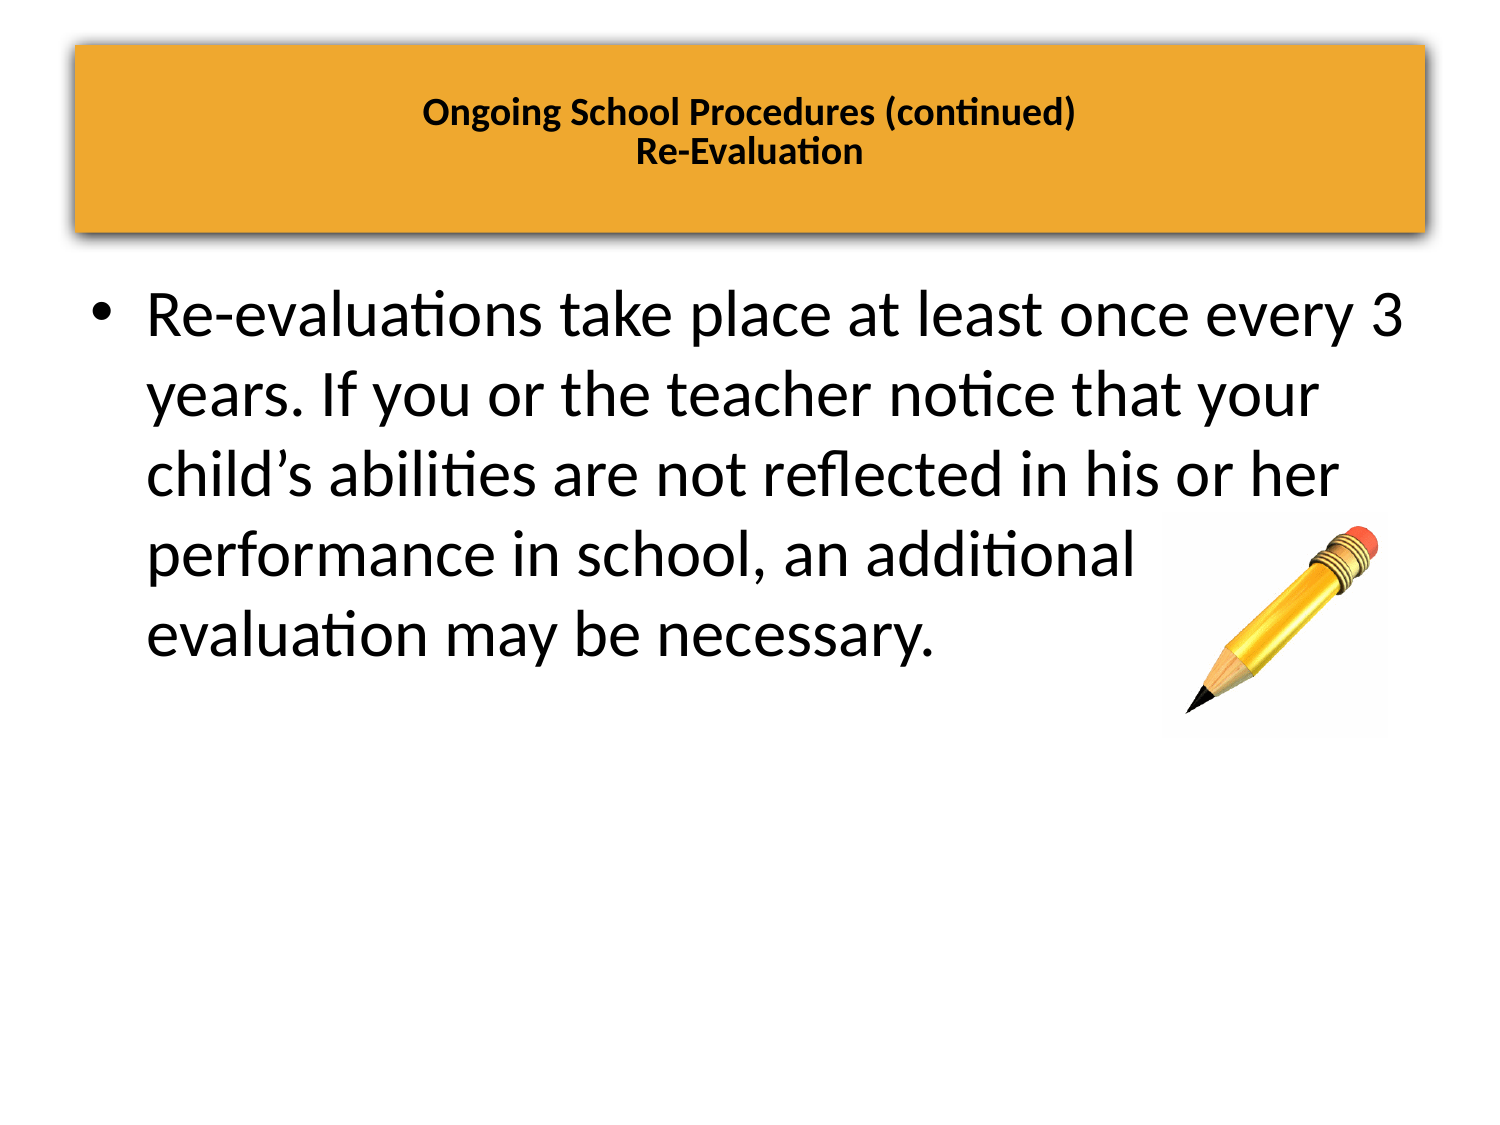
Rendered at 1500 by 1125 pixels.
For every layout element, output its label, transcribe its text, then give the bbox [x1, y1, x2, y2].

list Re-evaluations take place at least once every 3 years. If you or the teacher notice that your child’s abilities are not reflected in his or her performance in school, an additional evaluation may be necessary. [75, 262, 1425, 1005]
title Ongoing School Procedures (continued) Re-Evaluation [75, 45, 1425, 233]
picture [1162, 512, 1388, 738]
